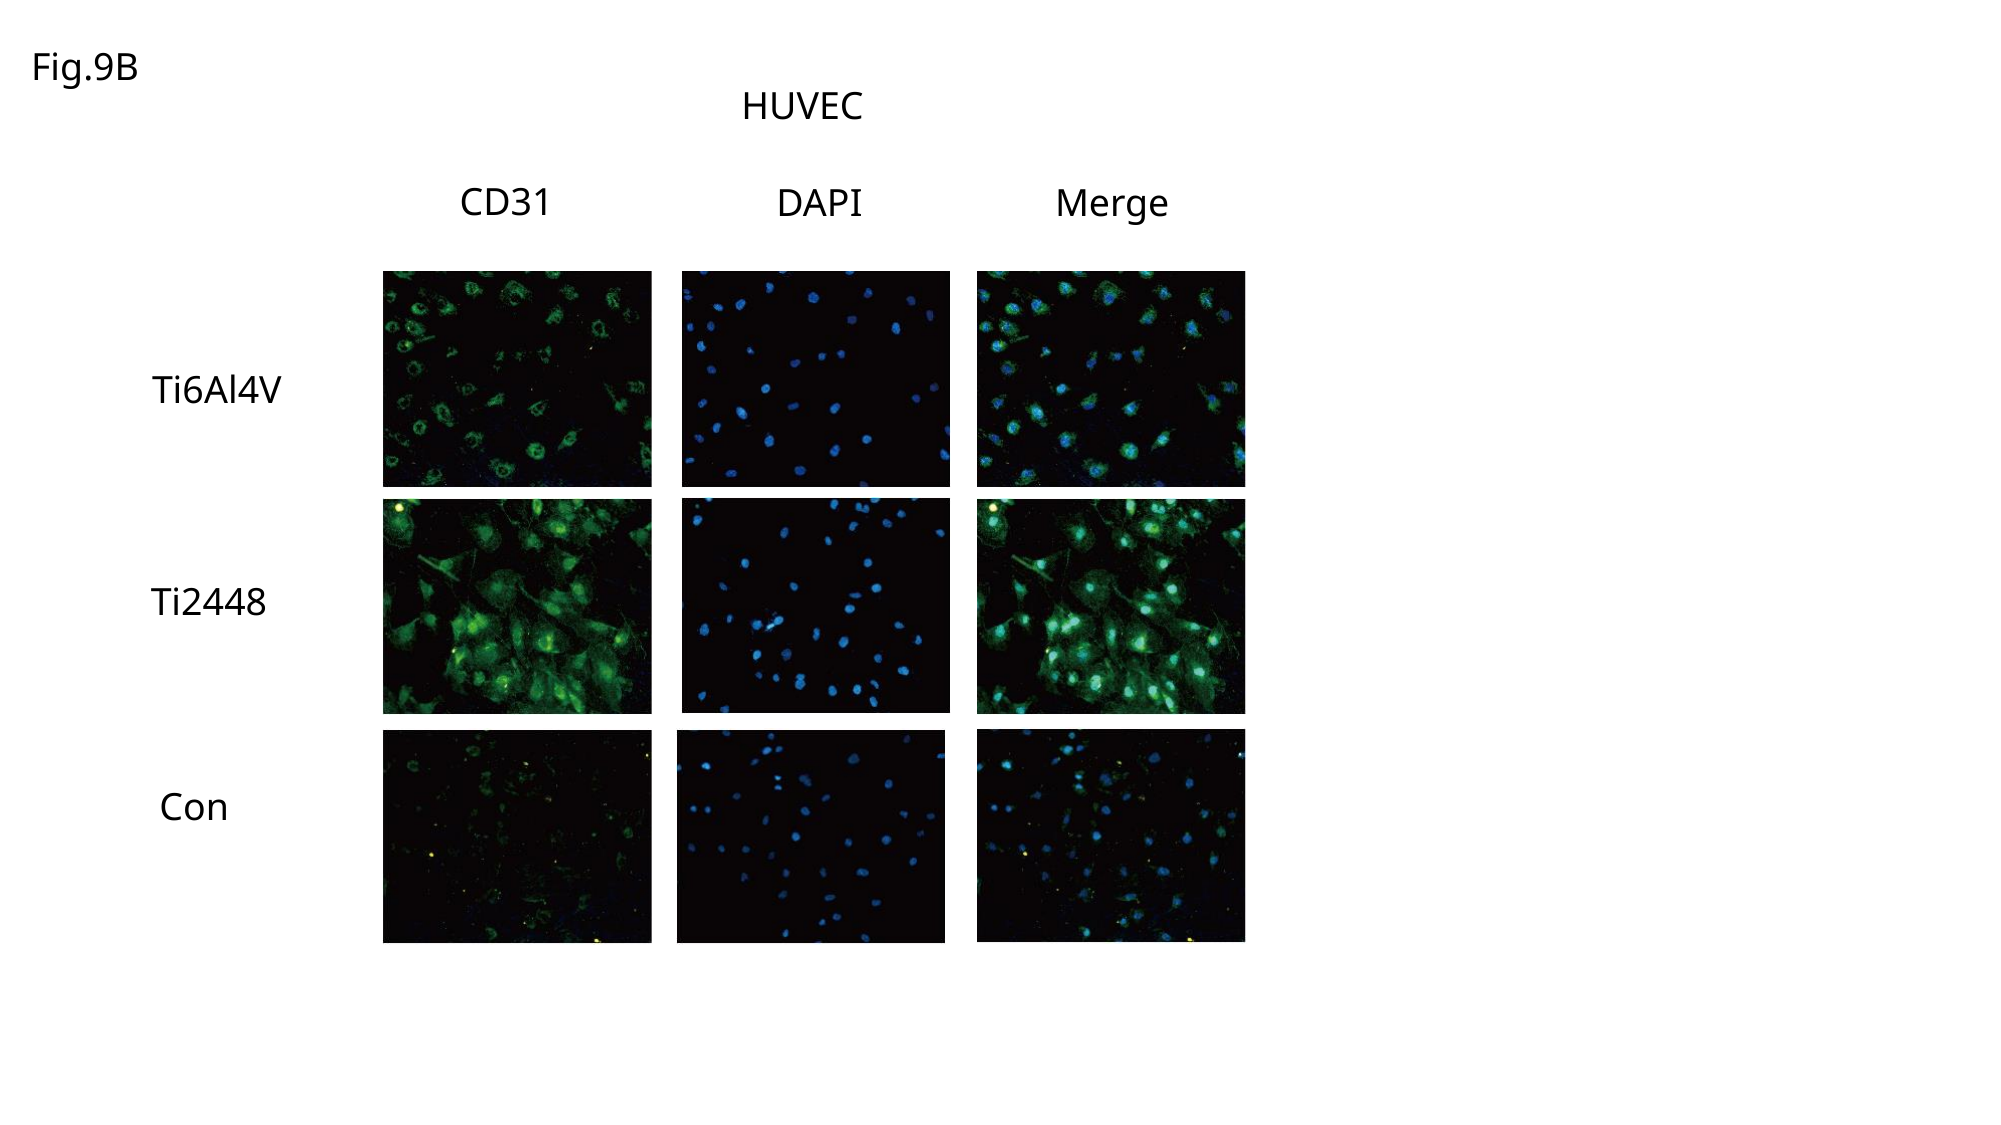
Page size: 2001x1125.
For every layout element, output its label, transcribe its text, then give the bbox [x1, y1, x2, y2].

picture [977, 727, 1247, 944]
picture [382, 498, 653, 715]
text_box Con [144, 775, 244, 836]
picture [977, 498, 1247, 715]
text_box Merge [1040, 171, 1185, 232]
text_box HUVEC [726, 75, 879, 135]
picture [681, 271, 951, 488]
text_box DAPI [761, 171, 878, 232]
picture [681, 497, 951, 714]
text_box Ti6Al4V [137, 358, 297, 419]
text_box Fig.9B [16, 35, 155, 96]
picture [382, 728, 653, 946]
picture [382, 271, 653, 488]
picture [977, 271, 1247, 488]
picture [676, 728, 946, 946]
text_box Ti2448 [136, 570, 283, 631]
text_box CD31 [444, 170, 569, 231]
